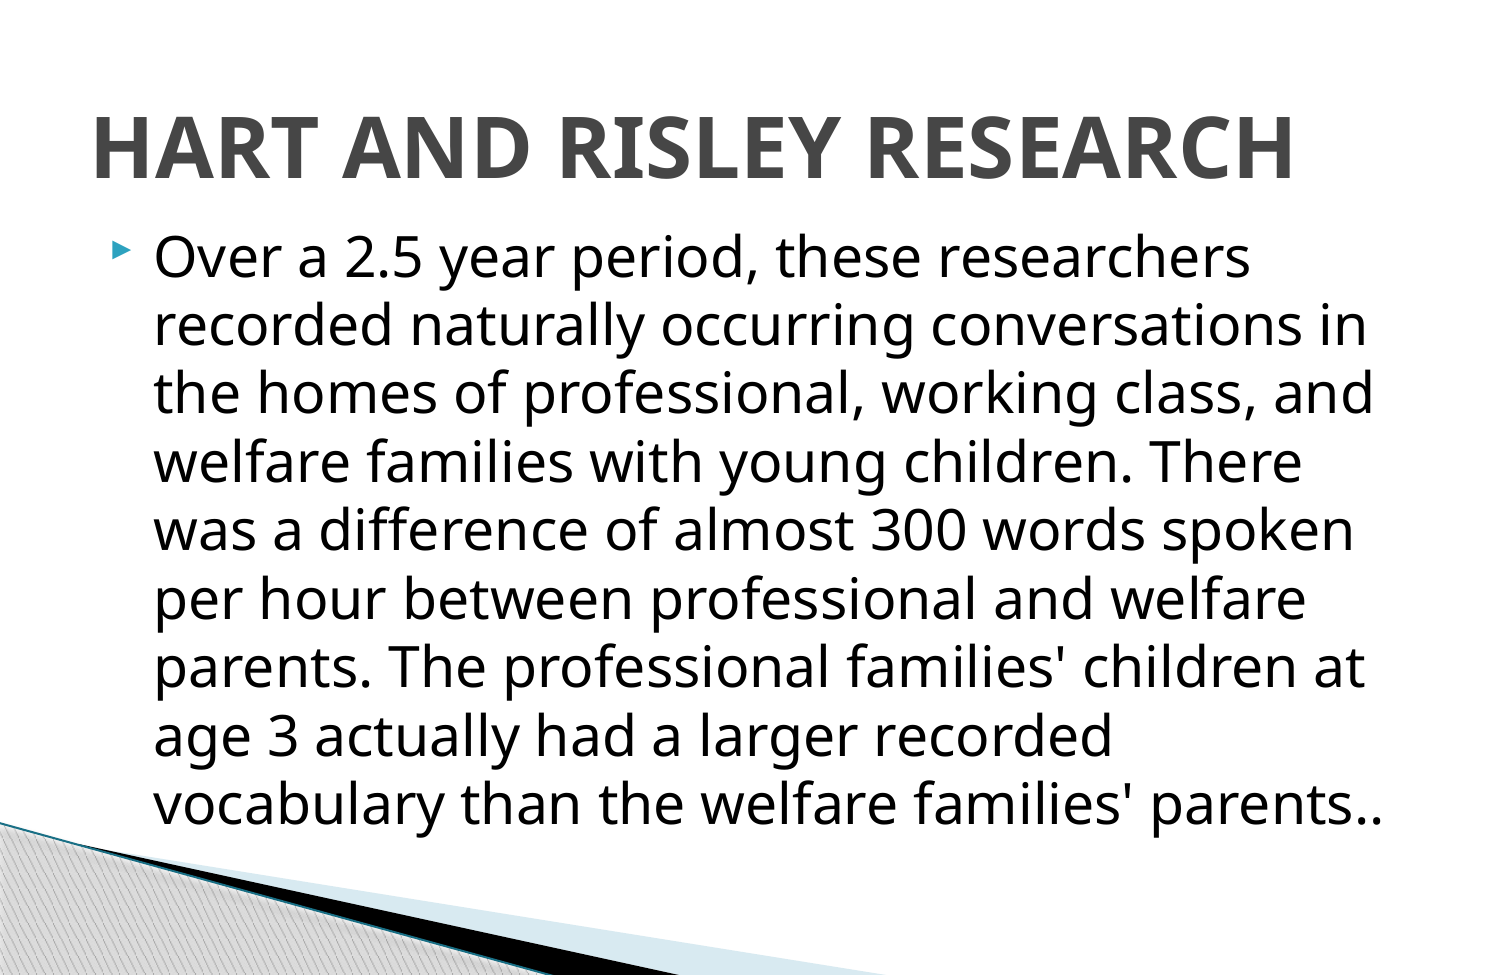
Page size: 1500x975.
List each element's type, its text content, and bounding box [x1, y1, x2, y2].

list Over a 2.5 year period, these researchers recorded naturally occurring conversations in the homes of professional, working class, and welfare families with young children. There was a difference of almost 300 words spoken per hour between professional and welfare parents. The professional families' children at age 3 actually had a larger recorded vocabulary than the welfare families' parents.. [74, 212, 1426, 855]
title HART AND RISLEY RESEARCH [75, 39, 1425, 212]
